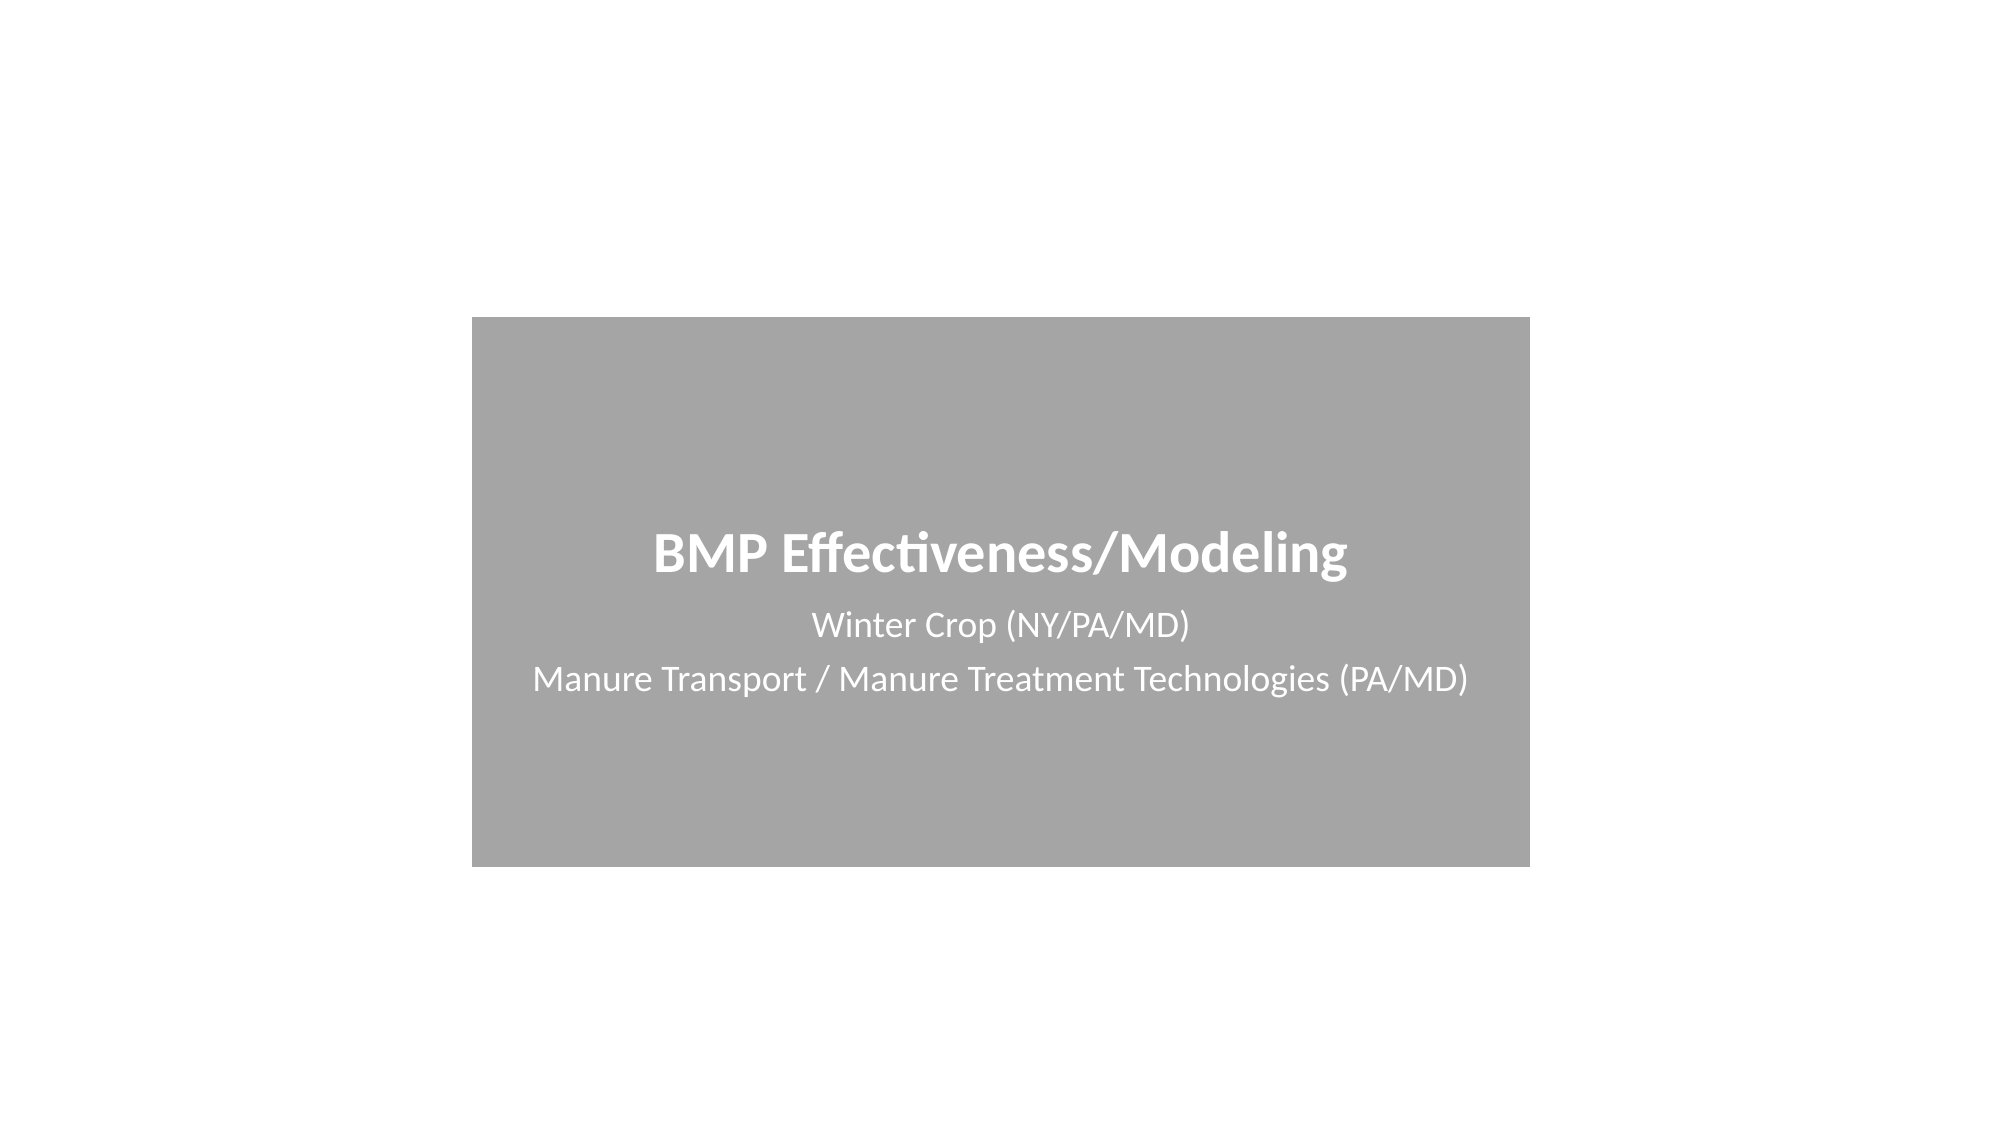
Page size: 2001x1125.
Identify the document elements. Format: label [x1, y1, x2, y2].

text_box [470, 315, 1532, 869]
